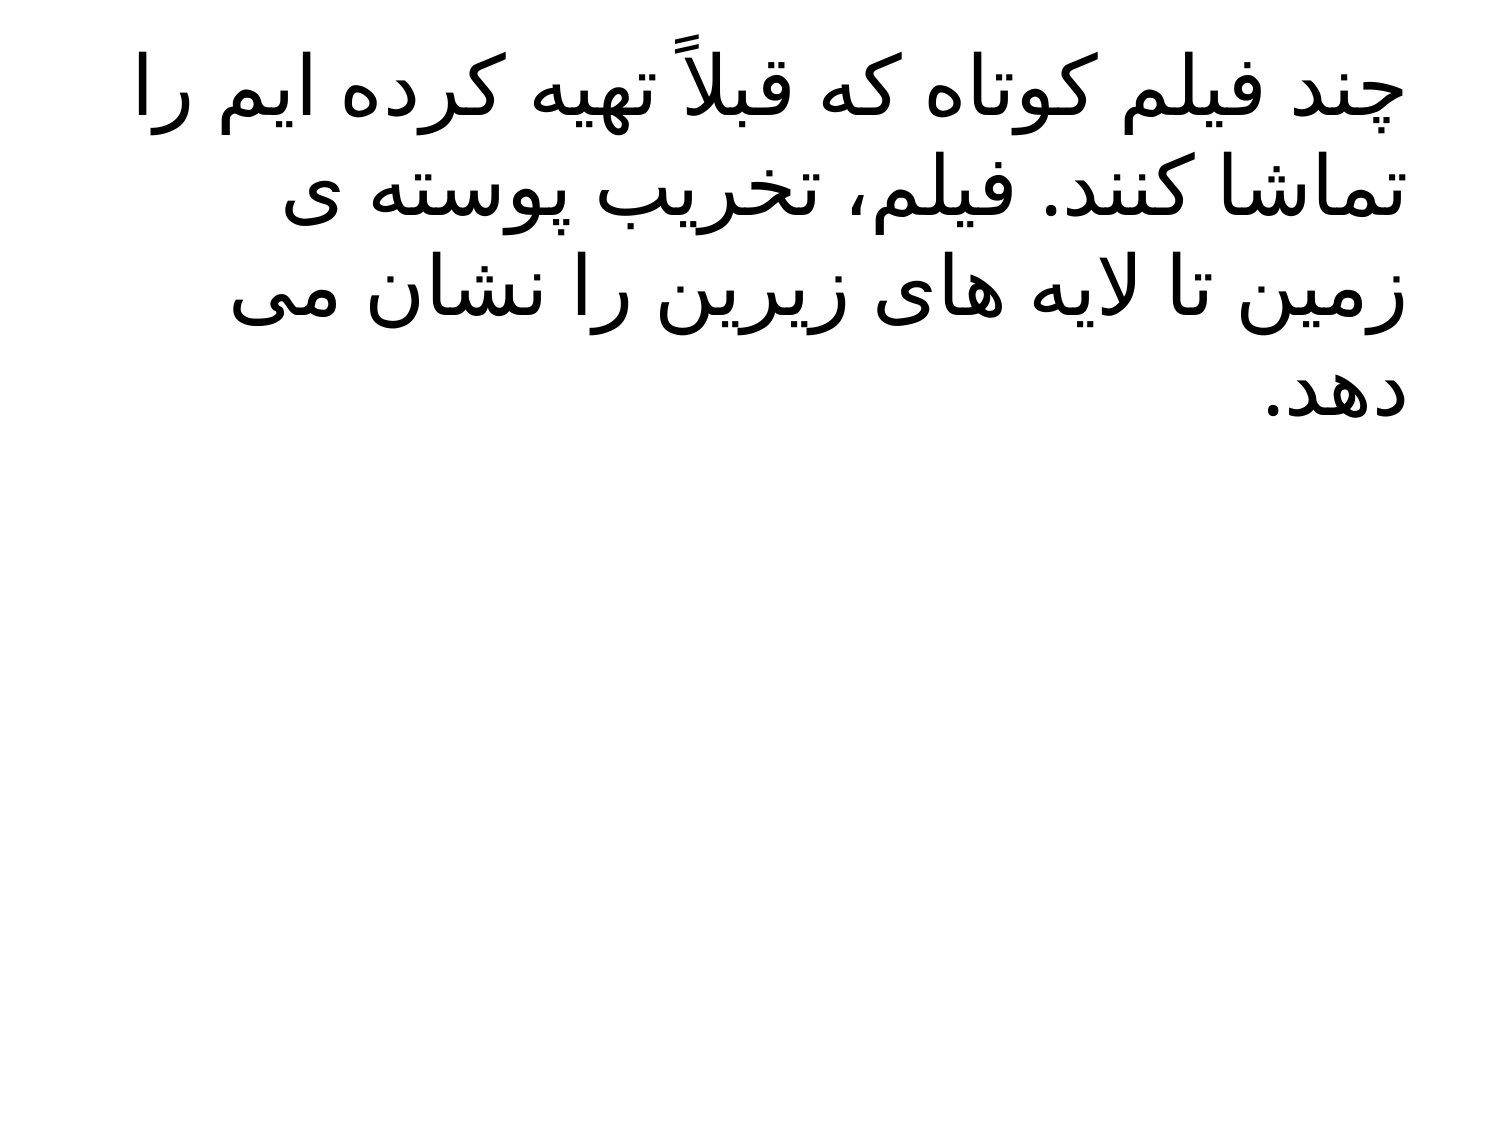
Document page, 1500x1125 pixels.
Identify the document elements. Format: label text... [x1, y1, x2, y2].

list چند فیلم کوتاه که قبلاً تهیه کرده ایم را تماشا کنند. فیلم، تخریب پوسته ی زمین تا لایه های زیرین را نشان می دهد. [75, 24, 1425, 1125]
